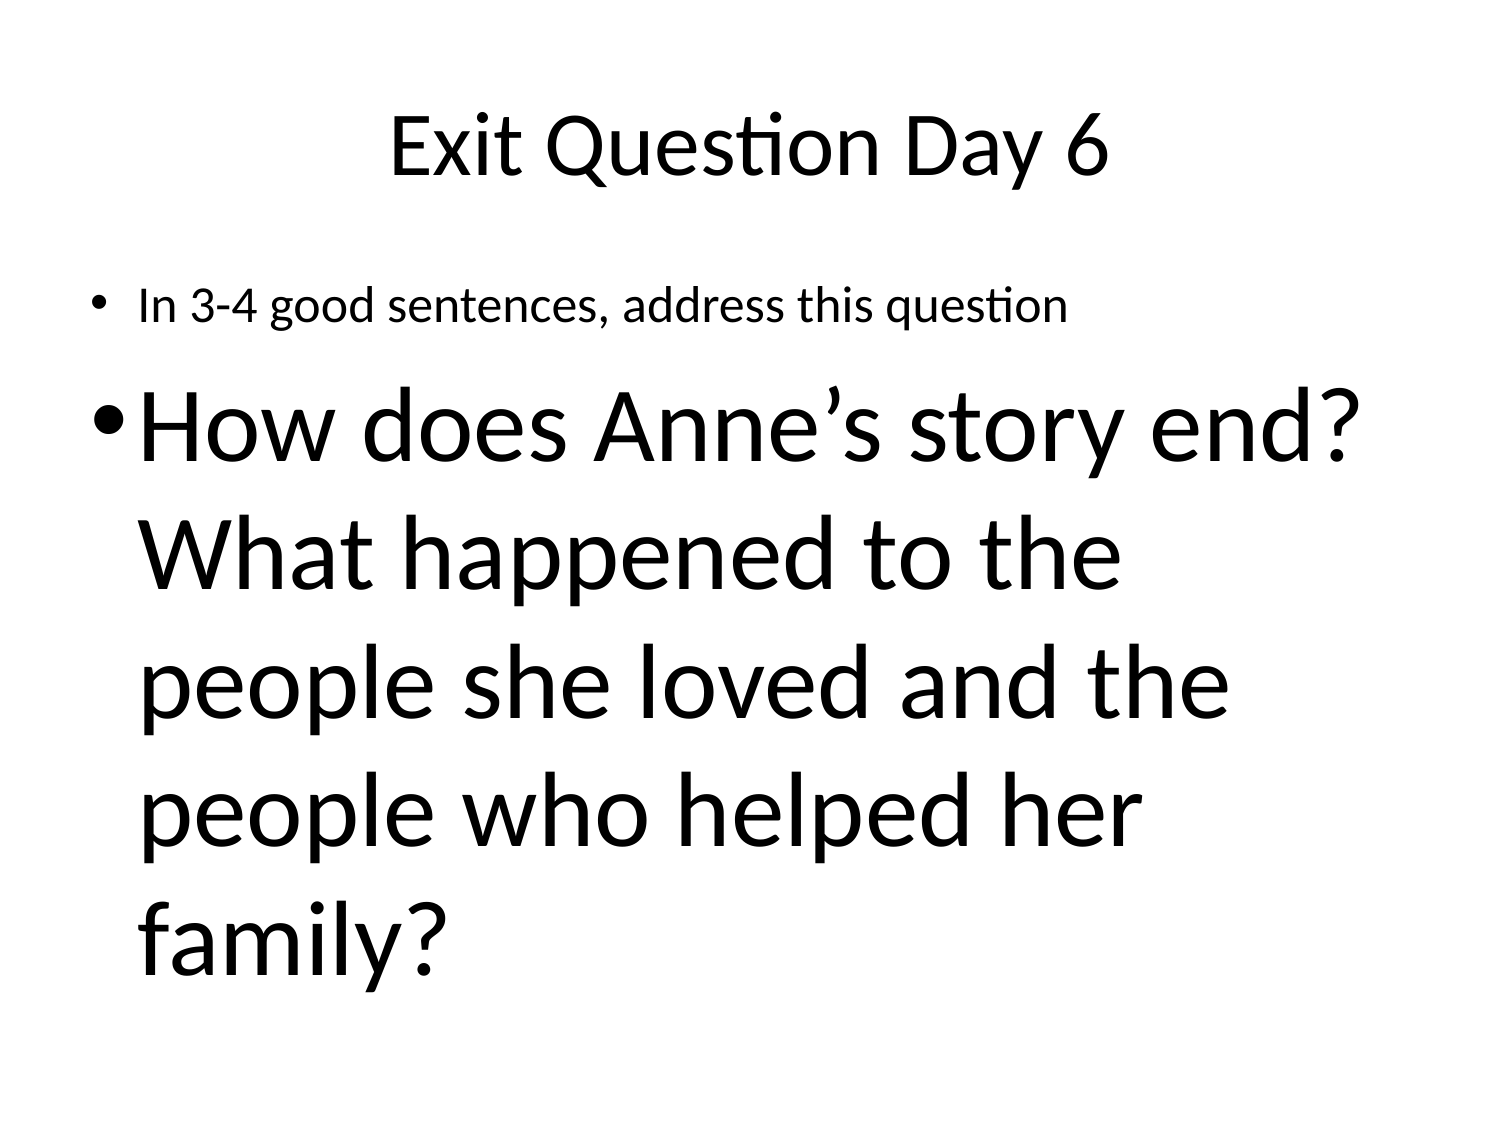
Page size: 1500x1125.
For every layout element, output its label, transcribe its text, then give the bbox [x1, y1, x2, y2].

title Exit Question Day 6 [75, 45, 1425, 233]
list In 3-4 good sentences, address this question How does Anne’s story end? What happened to the people she loved and the people who helped her family? [75, 262, 1425, 1005]
